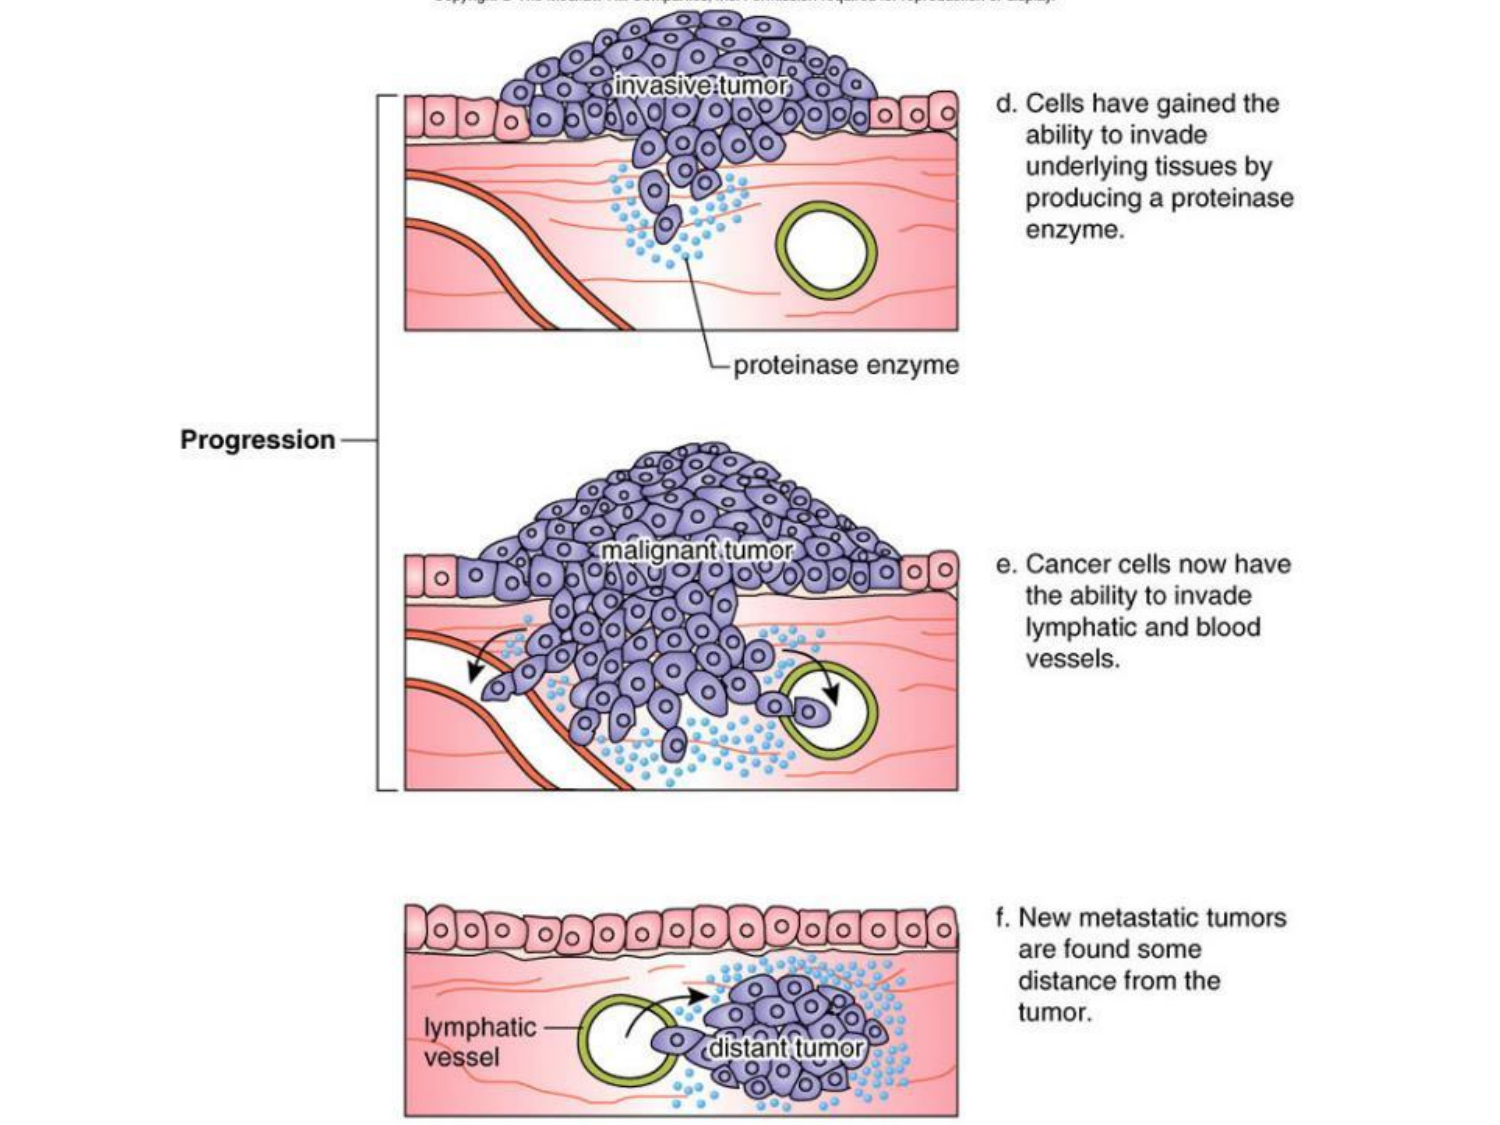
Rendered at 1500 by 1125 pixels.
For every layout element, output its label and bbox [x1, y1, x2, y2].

picture [168, 0, 1319, 1125]
